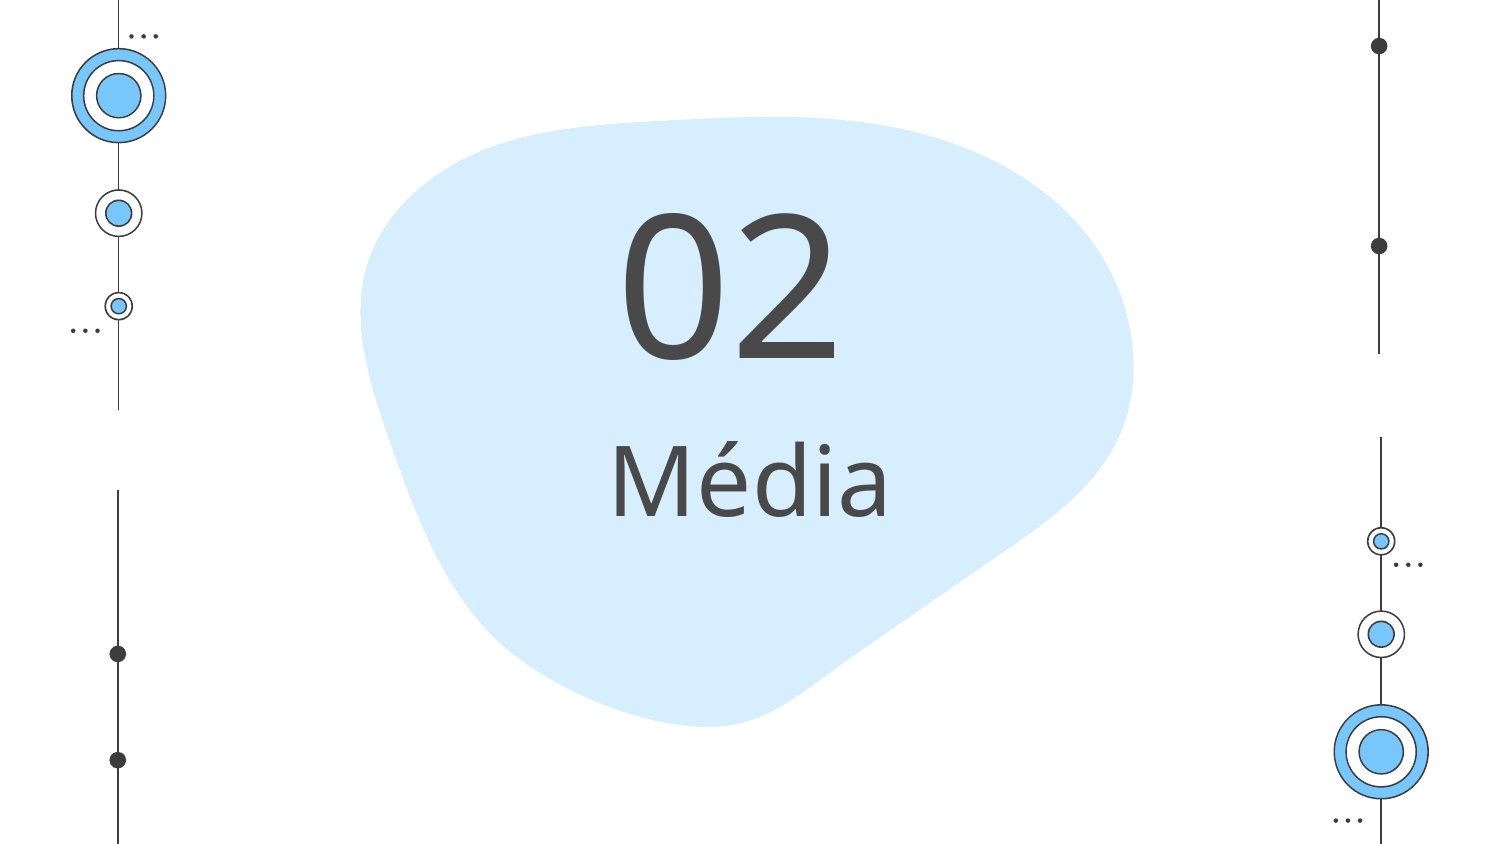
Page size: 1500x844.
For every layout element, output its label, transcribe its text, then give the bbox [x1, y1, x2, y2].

title Média [487, 411, 1013, 544]
title 02 [487, 190, 975, 366]
